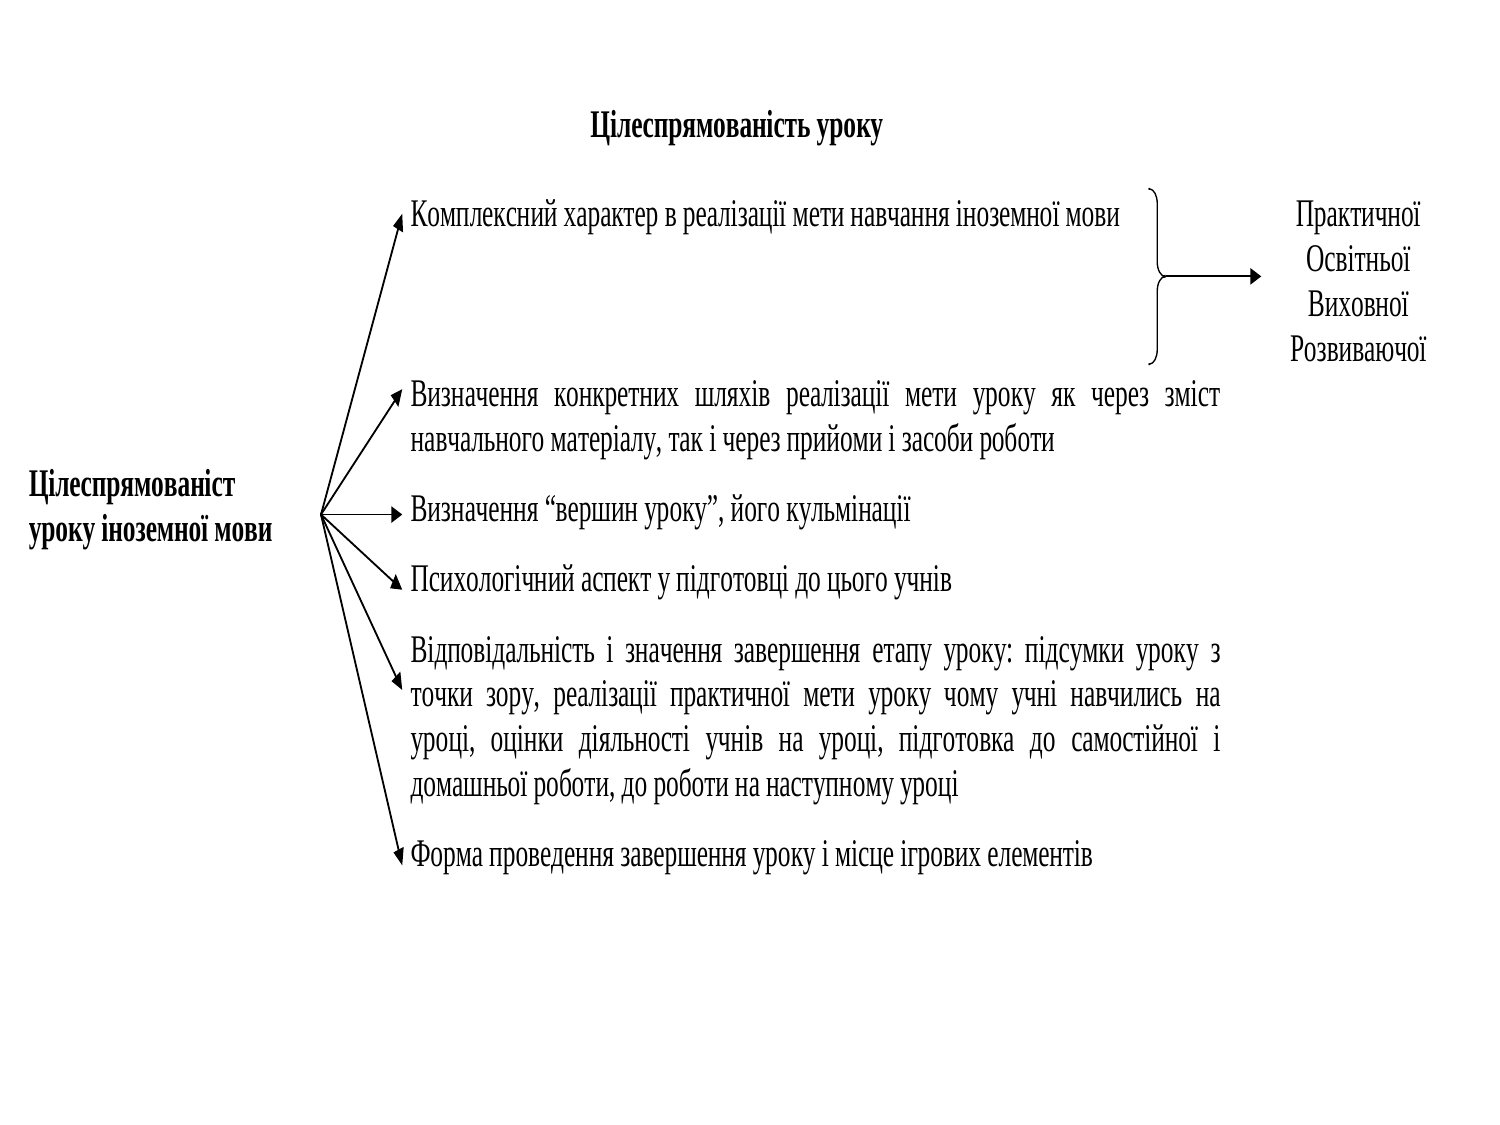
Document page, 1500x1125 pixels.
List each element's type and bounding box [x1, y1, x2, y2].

picture [17, 101, 1459, 965]
